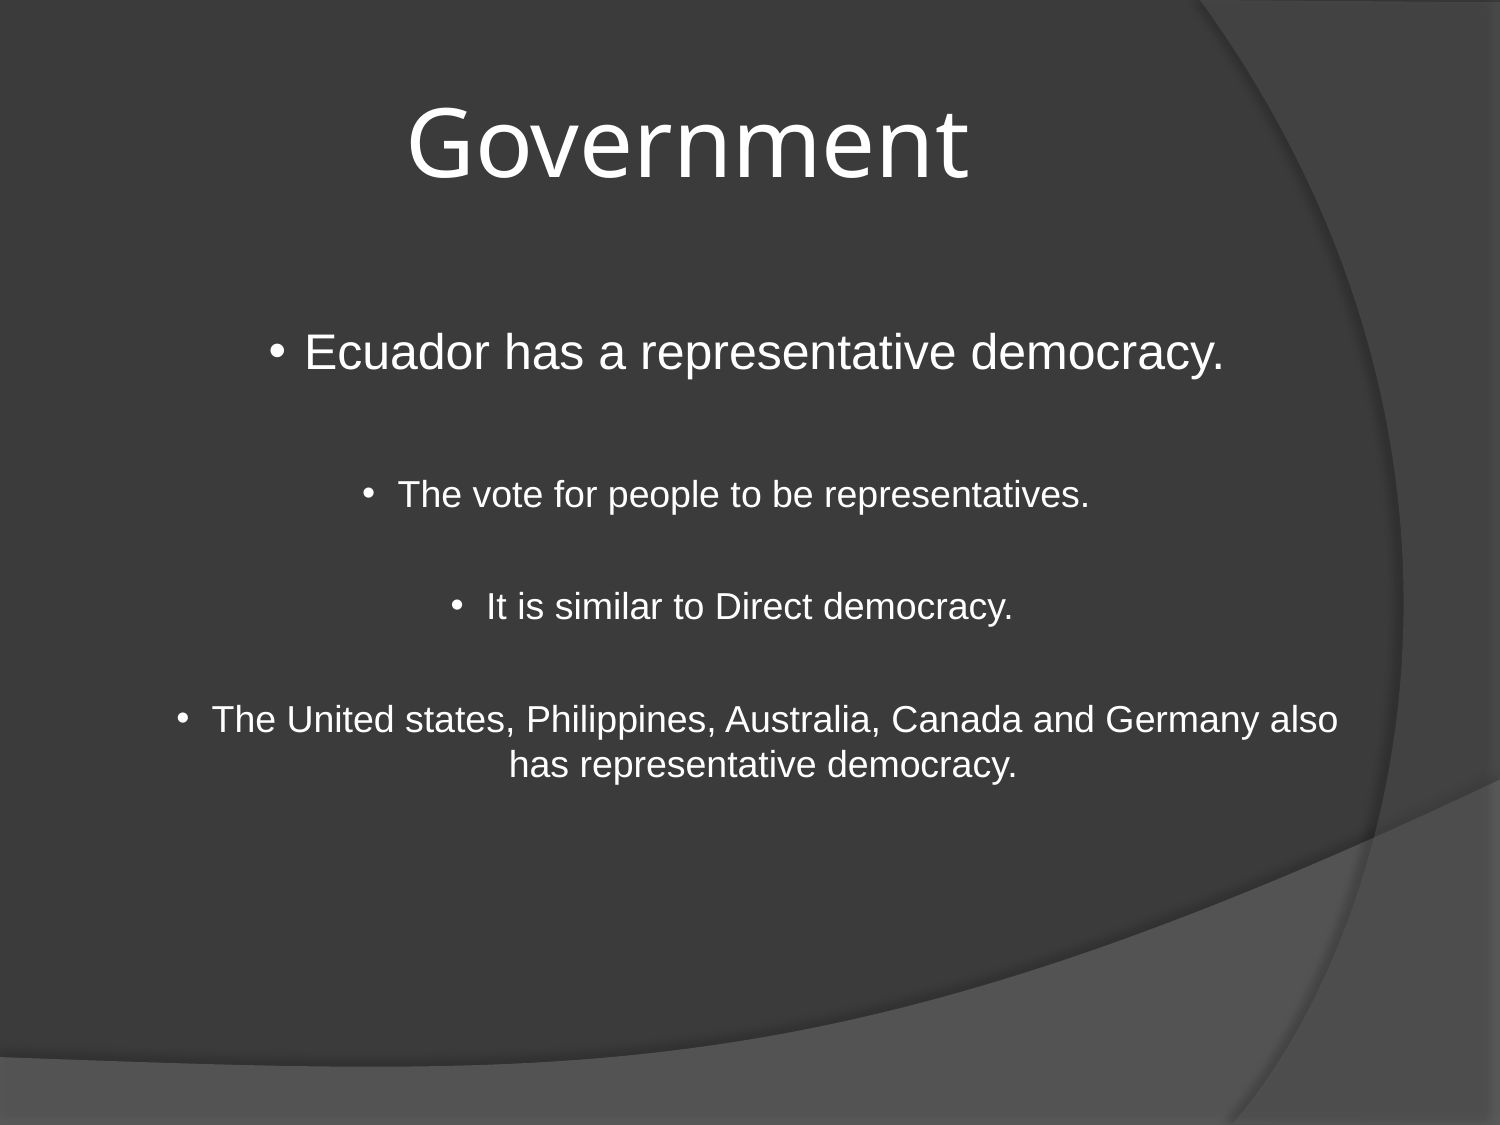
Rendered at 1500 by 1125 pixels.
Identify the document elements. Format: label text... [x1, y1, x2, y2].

text_box Ecuador has a representative democracy. [174, 312, 1338, 388]
text_box The United states, Philippines, Australia, Canada and Germany also has representative democracy. [150, 687, 1388, 793]
title Government [75, 45, 1300, 233]
text_box The vote for people to be representatives. [125, 462, 1350, 523]
text_box [162, 474, 1375, 536]
text_box It is similar to Direct democracy. [149, 574, 1338, 635]
